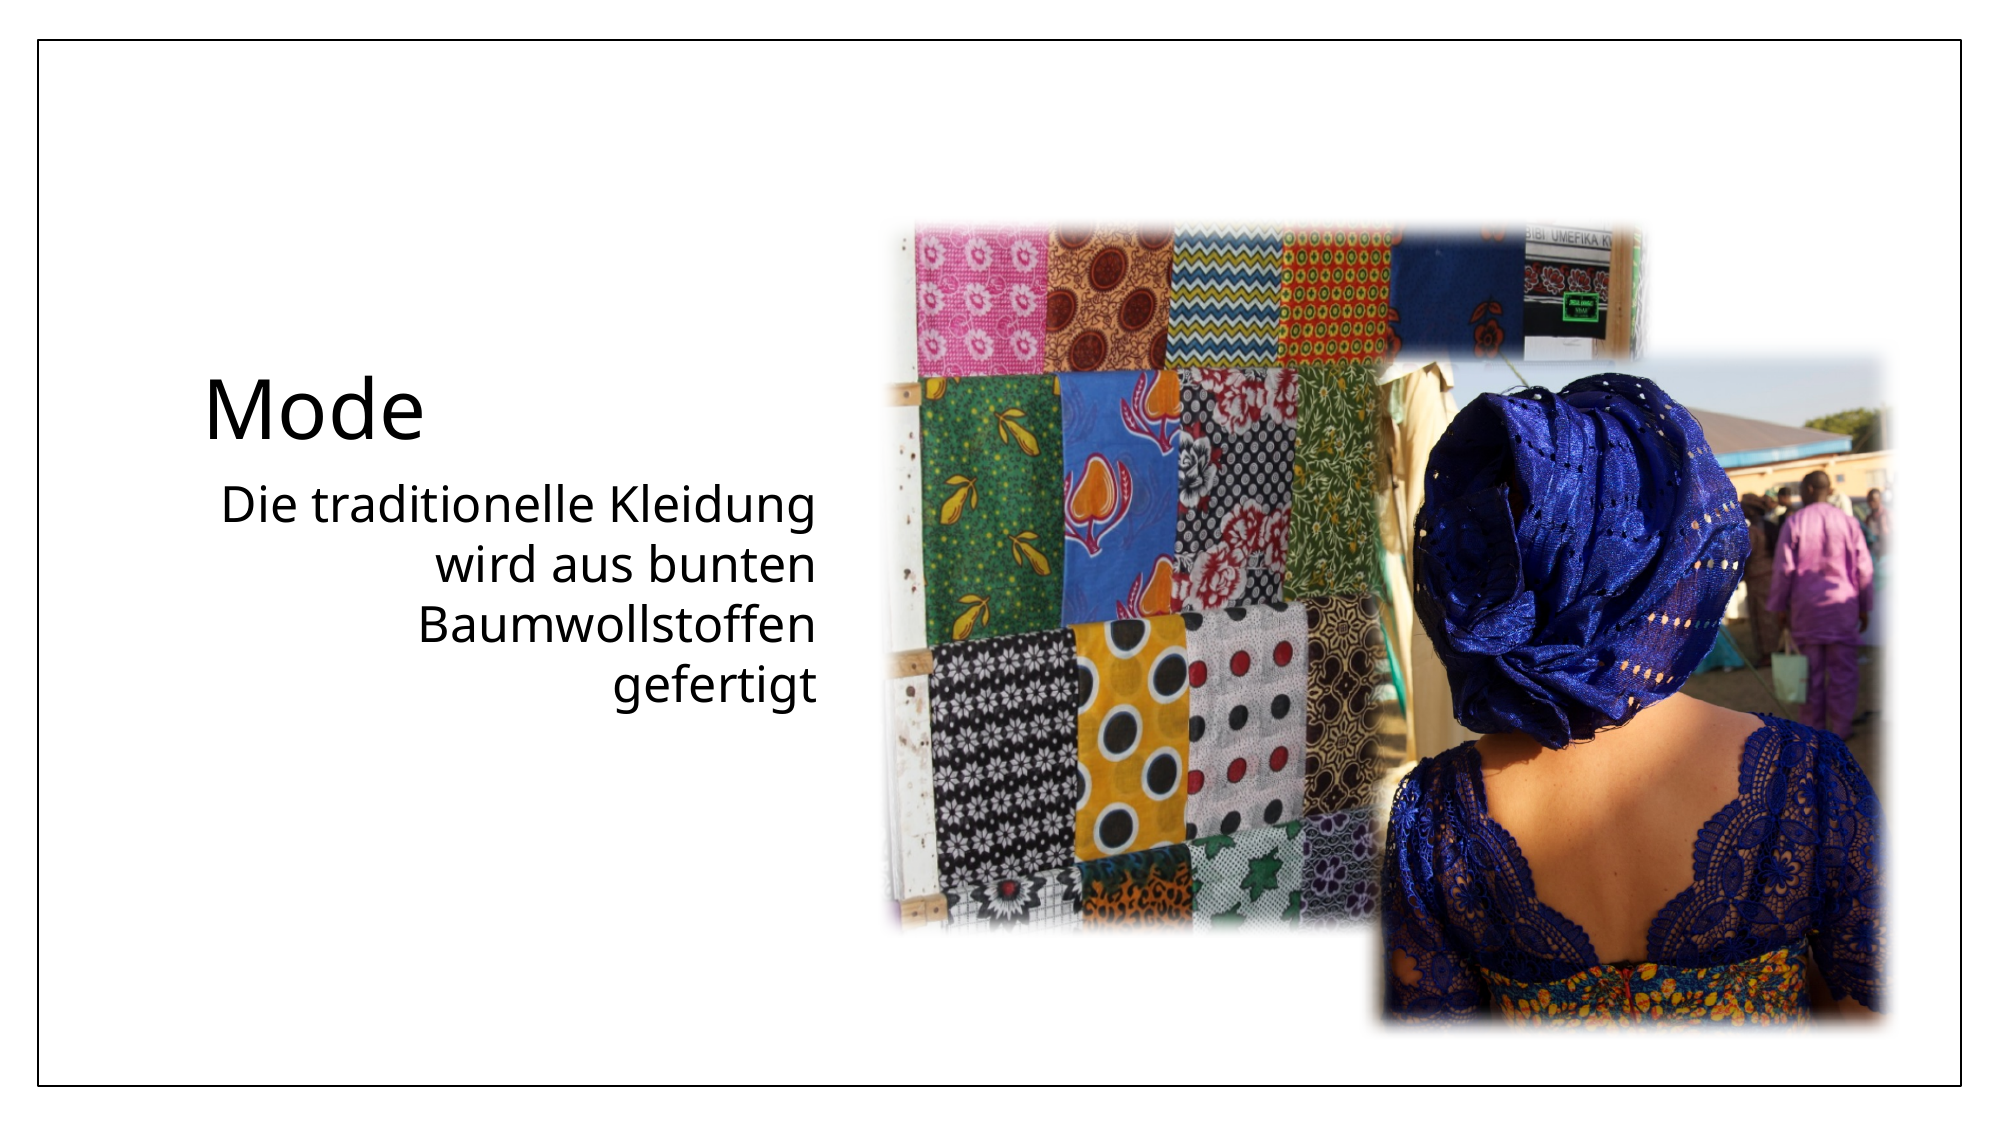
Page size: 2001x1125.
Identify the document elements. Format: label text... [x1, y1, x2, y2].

picture [878, 216, 1656, 938]
list Die traditionelle Kleidung wird aus bunten Baumwollstoffen gefertigt [187, 464, 833, 938]
title Mode [187, 179, 833, 464]
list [1359, 338, 1901, 1040]
